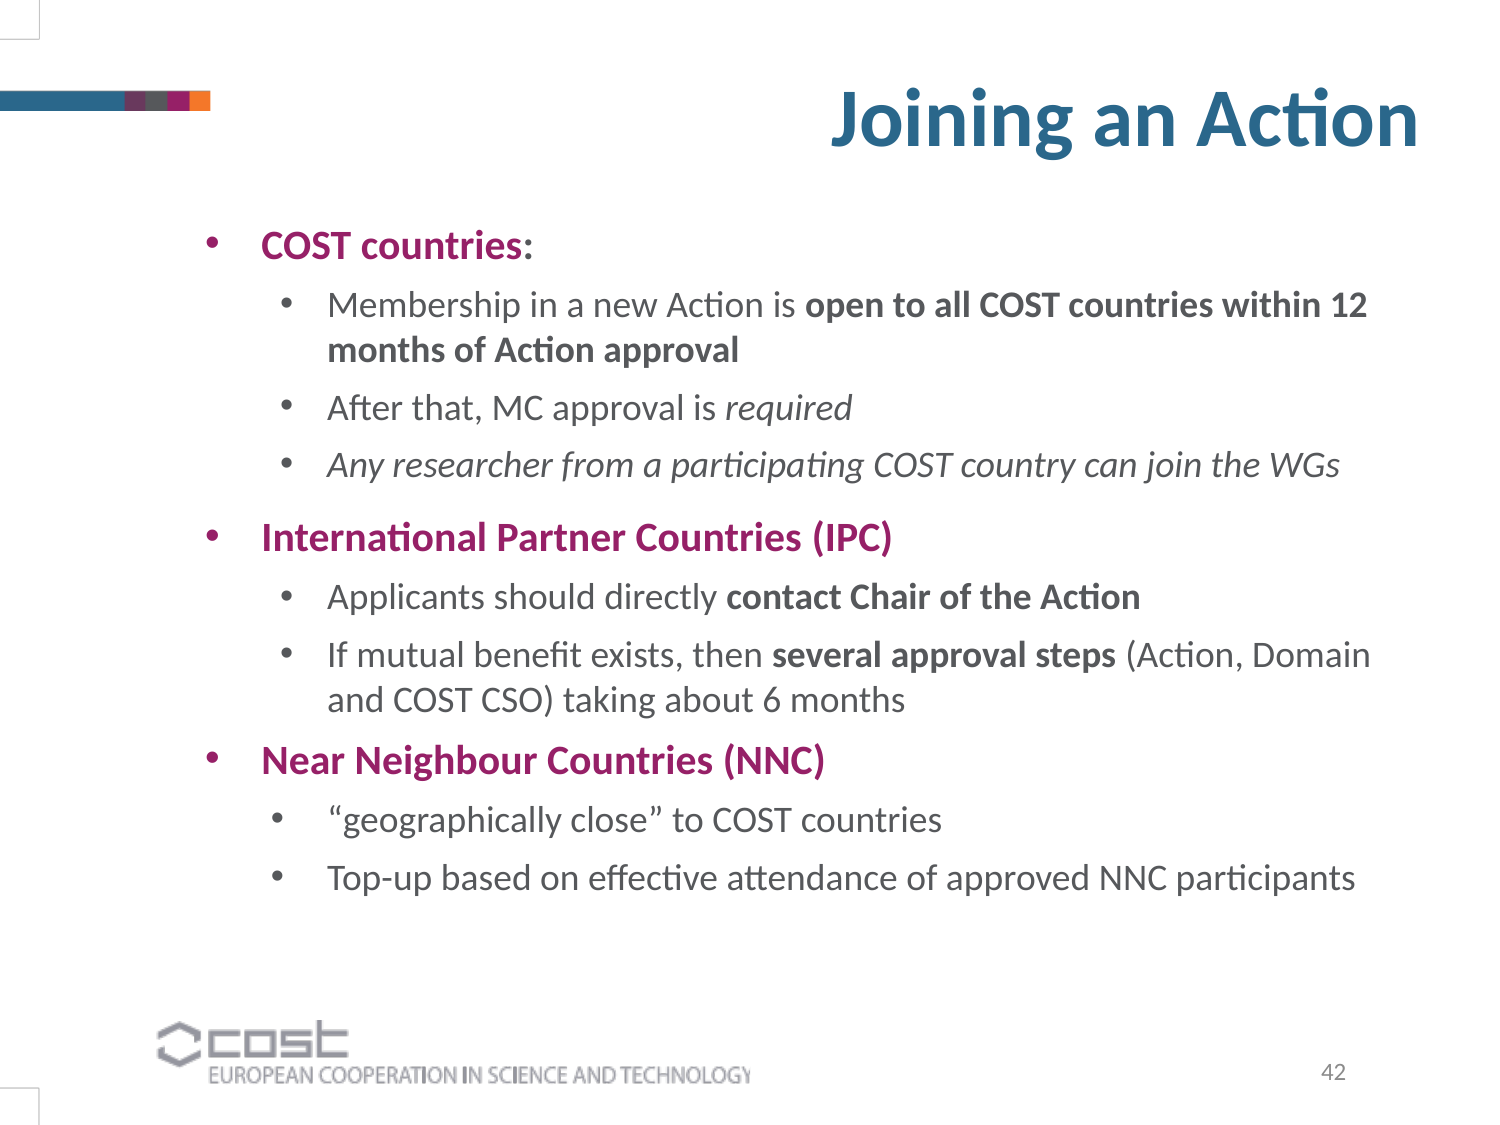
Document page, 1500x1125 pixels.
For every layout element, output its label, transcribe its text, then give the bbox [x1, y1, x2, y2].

title Joining an Action [268, 55, 1436, 259]
slide_number 42 [1268, 1040, 1362, 1101]
list COST countries: Membership in a new Action is open to all COST countries within 12 months of Action approval After that, MC approval is required Any researcher from a participating COST country can join the WGs International Partner Countries (IPC) Applicants should directly contact Chair of the Action If mutual benefit exists, then several approval steps (Action, Domain and COST CSO) taking about 6 months Near Neighbour Countries (NNC) “geographically close” to COST countries Top-up based on effective attendance of approved NNC participants [190, 209, 1436, 938]
